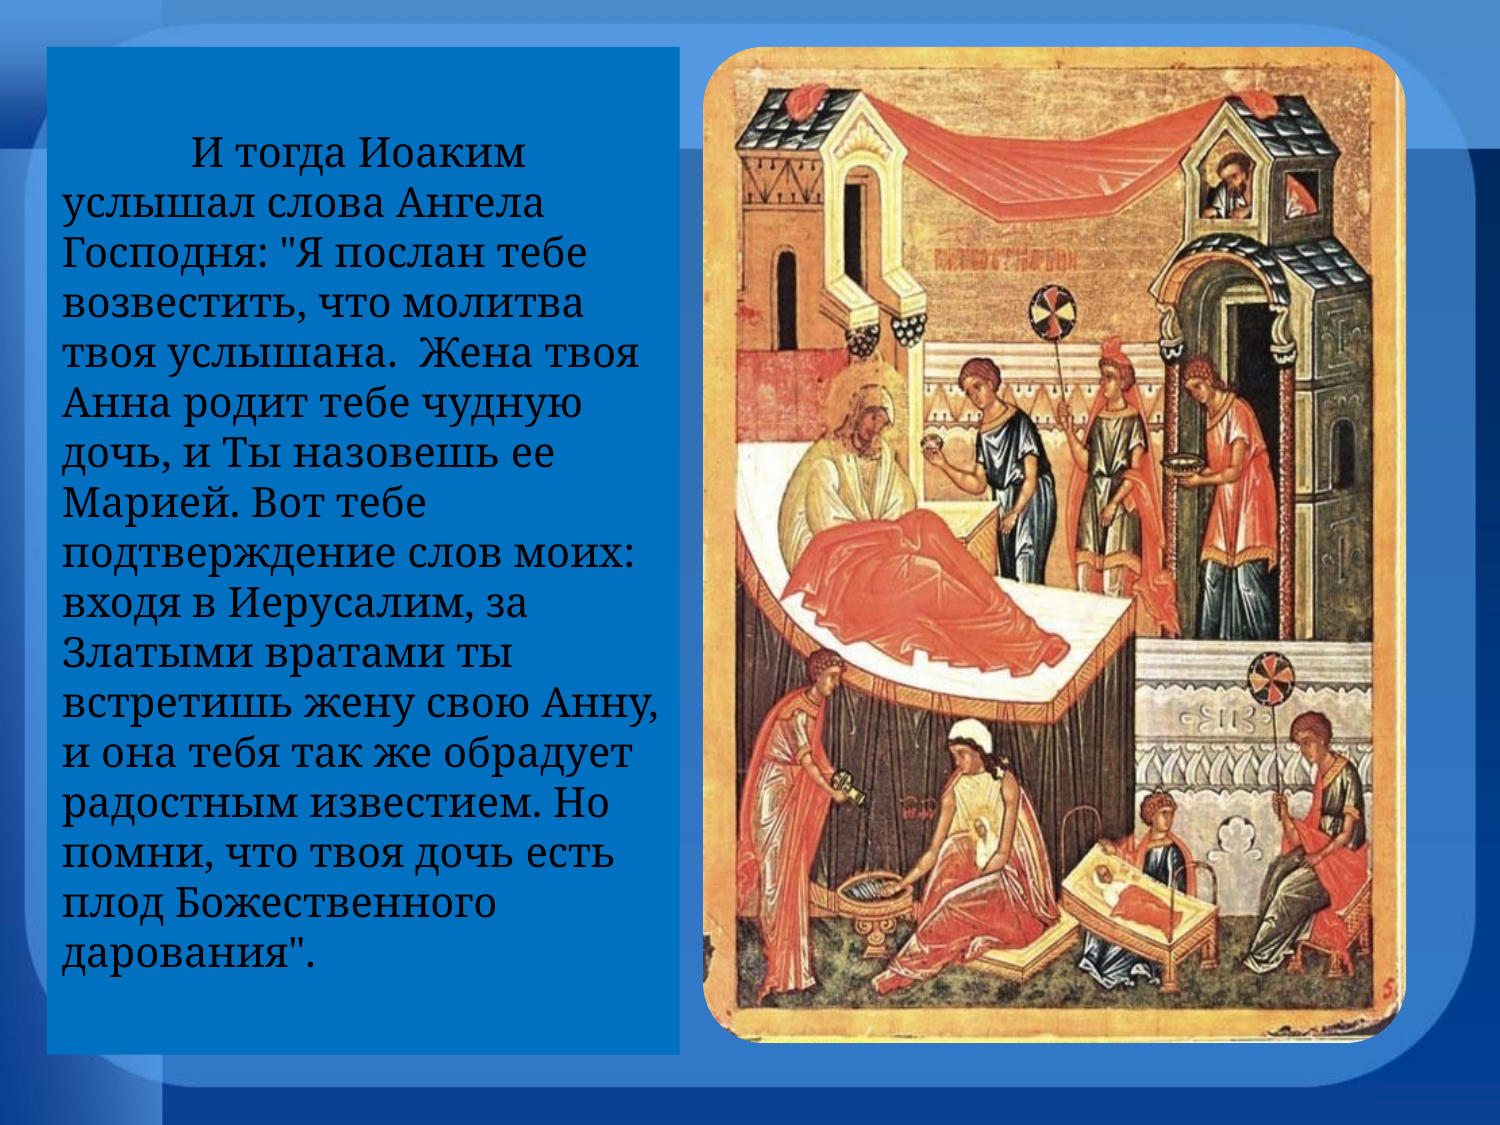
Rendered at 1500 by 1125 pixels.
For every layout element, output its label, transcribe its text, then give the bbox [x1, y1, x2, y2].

title И тогда Иоаким услышал слова Ангела Господня: "Я послан тебе возвестить, что молитва твоя услышана. Жена твоя Анна родит тебе чудную дочь, и Ты назовешь ее Марией. Вот тебе подтверждение слов моих: входя в Иерусалим, за Златыми вратами ты встретишь жену свою Анну, и она тебя так же обрадует радостным известием. Но помни, что твоя дочь есть плод Божественного дарования". [46, 46, 680, 1055]
picture [0, 0, 1500, 1125]
